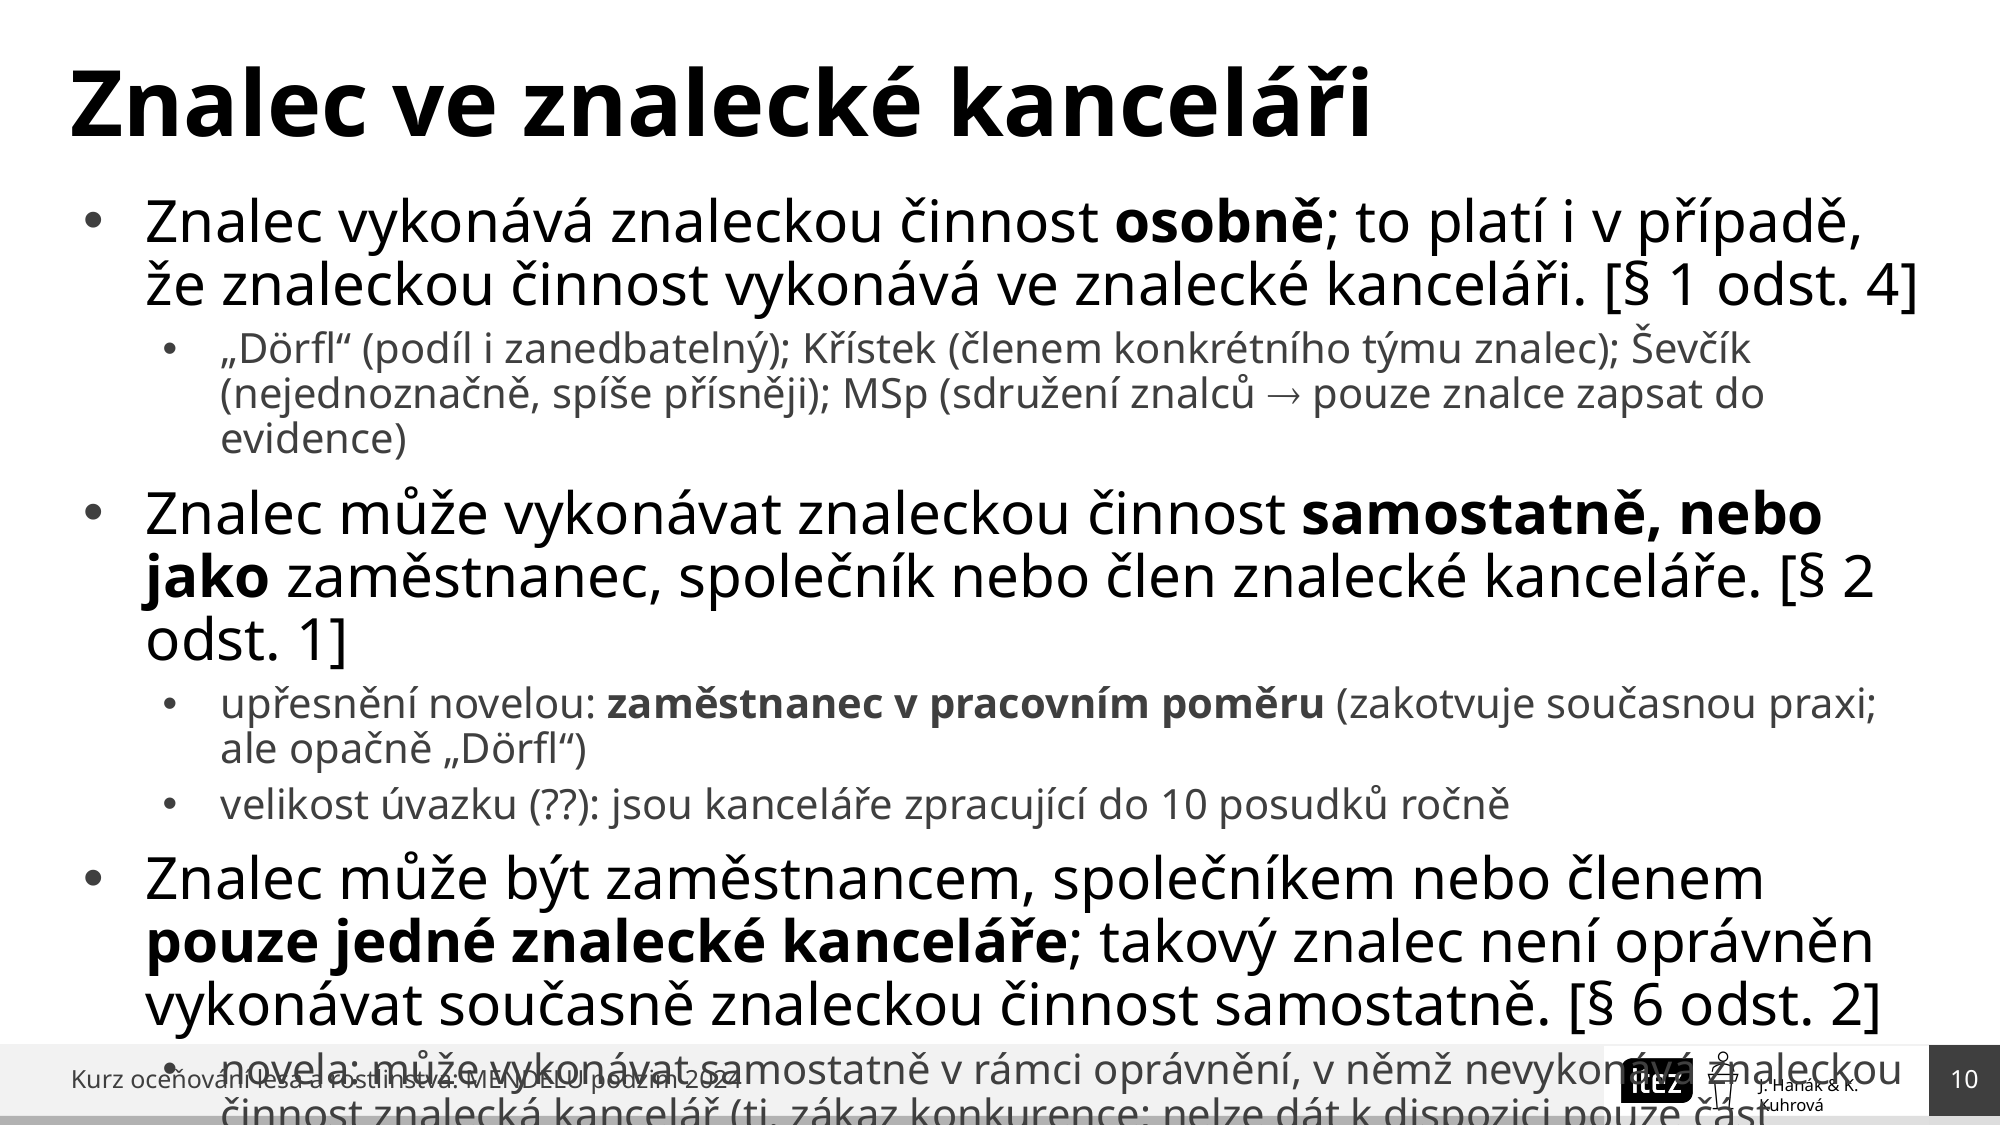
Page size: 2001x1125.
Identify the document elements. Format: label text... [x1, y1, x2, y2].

picture [1621, 1049, 1754, 1112]
title Znalec ve znalecké kanceláři [70, 70, 1930, 142]
footer Kurz oceňování lesa a rostlinstva: MENDELU podzim 2024 [70, 1056, 1000, 1105]
slide_number 10 [1929, 1045, 2000, 1116]
list Znalec vykonává znaleckou činnost osobně; to platí i v případě, že znaleckou činnost vykonává ve znalecké kanceláři. [§ 1 odst. 4] „Dörfl“ (podíl i zanedbatelný); Křístek (členem konkrétního týmu znalec); Ševčík (nejednoznačně, spíše přísněji); MSp (sdružení znalců  pouze znalce zapsat do evidence) Znalec může vykonávat znaleckou činnost samostatně, nebo jako zaměstnanec, společník nebo člen znalecké kanceláře. [§ 2 odst. 1] upřesnění novelou: zaměstnanec v pracovním poměru (zakotvuje současnou praxi; ale opačně „Dörfl“) velikost úvazku (??): jsou kanceláře zpracující do 10 posudků ročně Znalec může být zaměstnancem, společníkem nebo členem pouze jedné znalecké kanceláře; takový znalec není oprávněn vykonávat současně znaleckou činnost samostatně. [§ 6 odst. 2] novela: může vykonávat samostatně v rámci oprávnění, v němž nevykonává znaleckou činnost znalecká kancelář (tj. zákaz konkurence; nelze dát k dispozici pouze část oprávnění, překrývá-li se) [70, 191, 1930, 1016]
